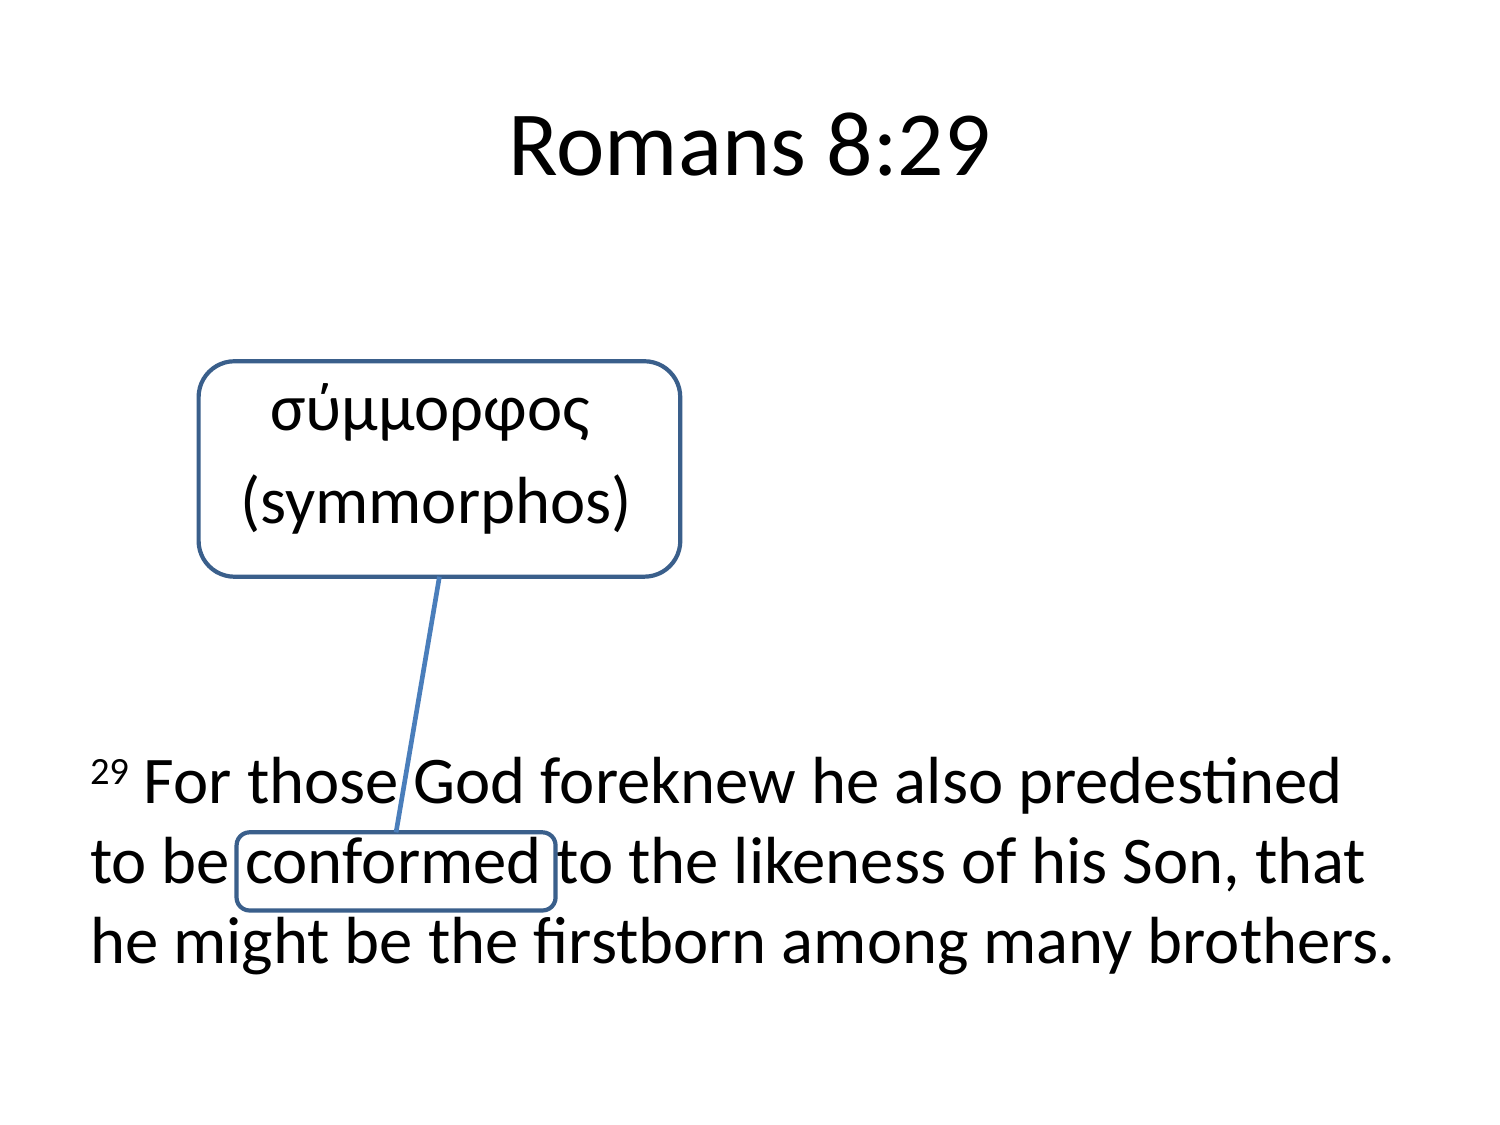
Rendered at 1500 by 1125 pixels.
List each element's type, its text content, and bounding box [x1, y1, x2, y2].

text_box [395, 576, 440, 833]
title Romans 8:29 [75, 45, 1425, 233]
text_box [234, 830, 558, 913]
text_box [196, 359, 683, 579]
list σύμμορφος (symmorphos) 29 For those God foreknew he also predestined to be conformed to the likeness of his Son, that he might be the firstborn among many brothers. [75, 262, 1425, 1005]
